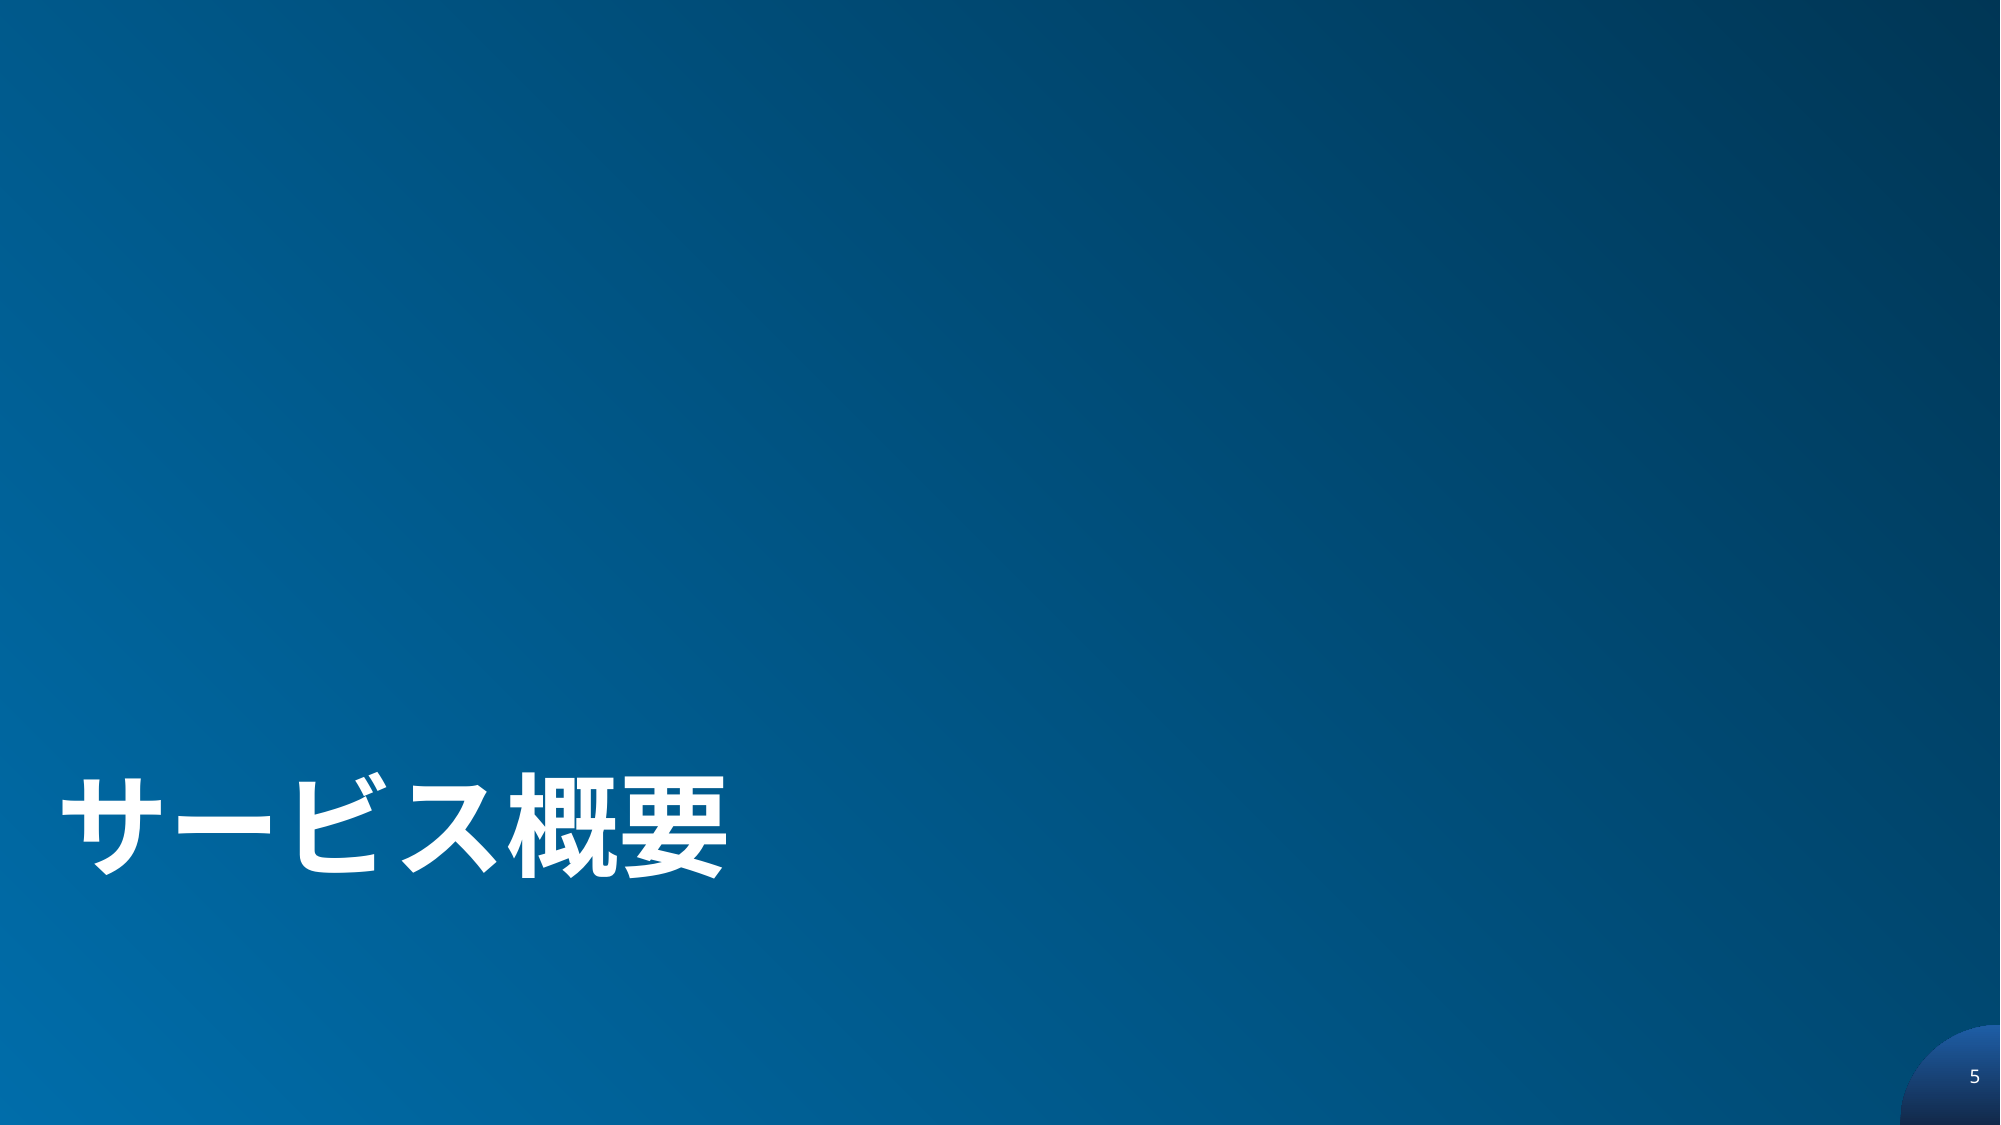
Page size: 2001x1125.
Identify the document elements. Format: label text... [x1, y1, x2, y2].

title サービス概要 [56, 627, 1944, 892]
